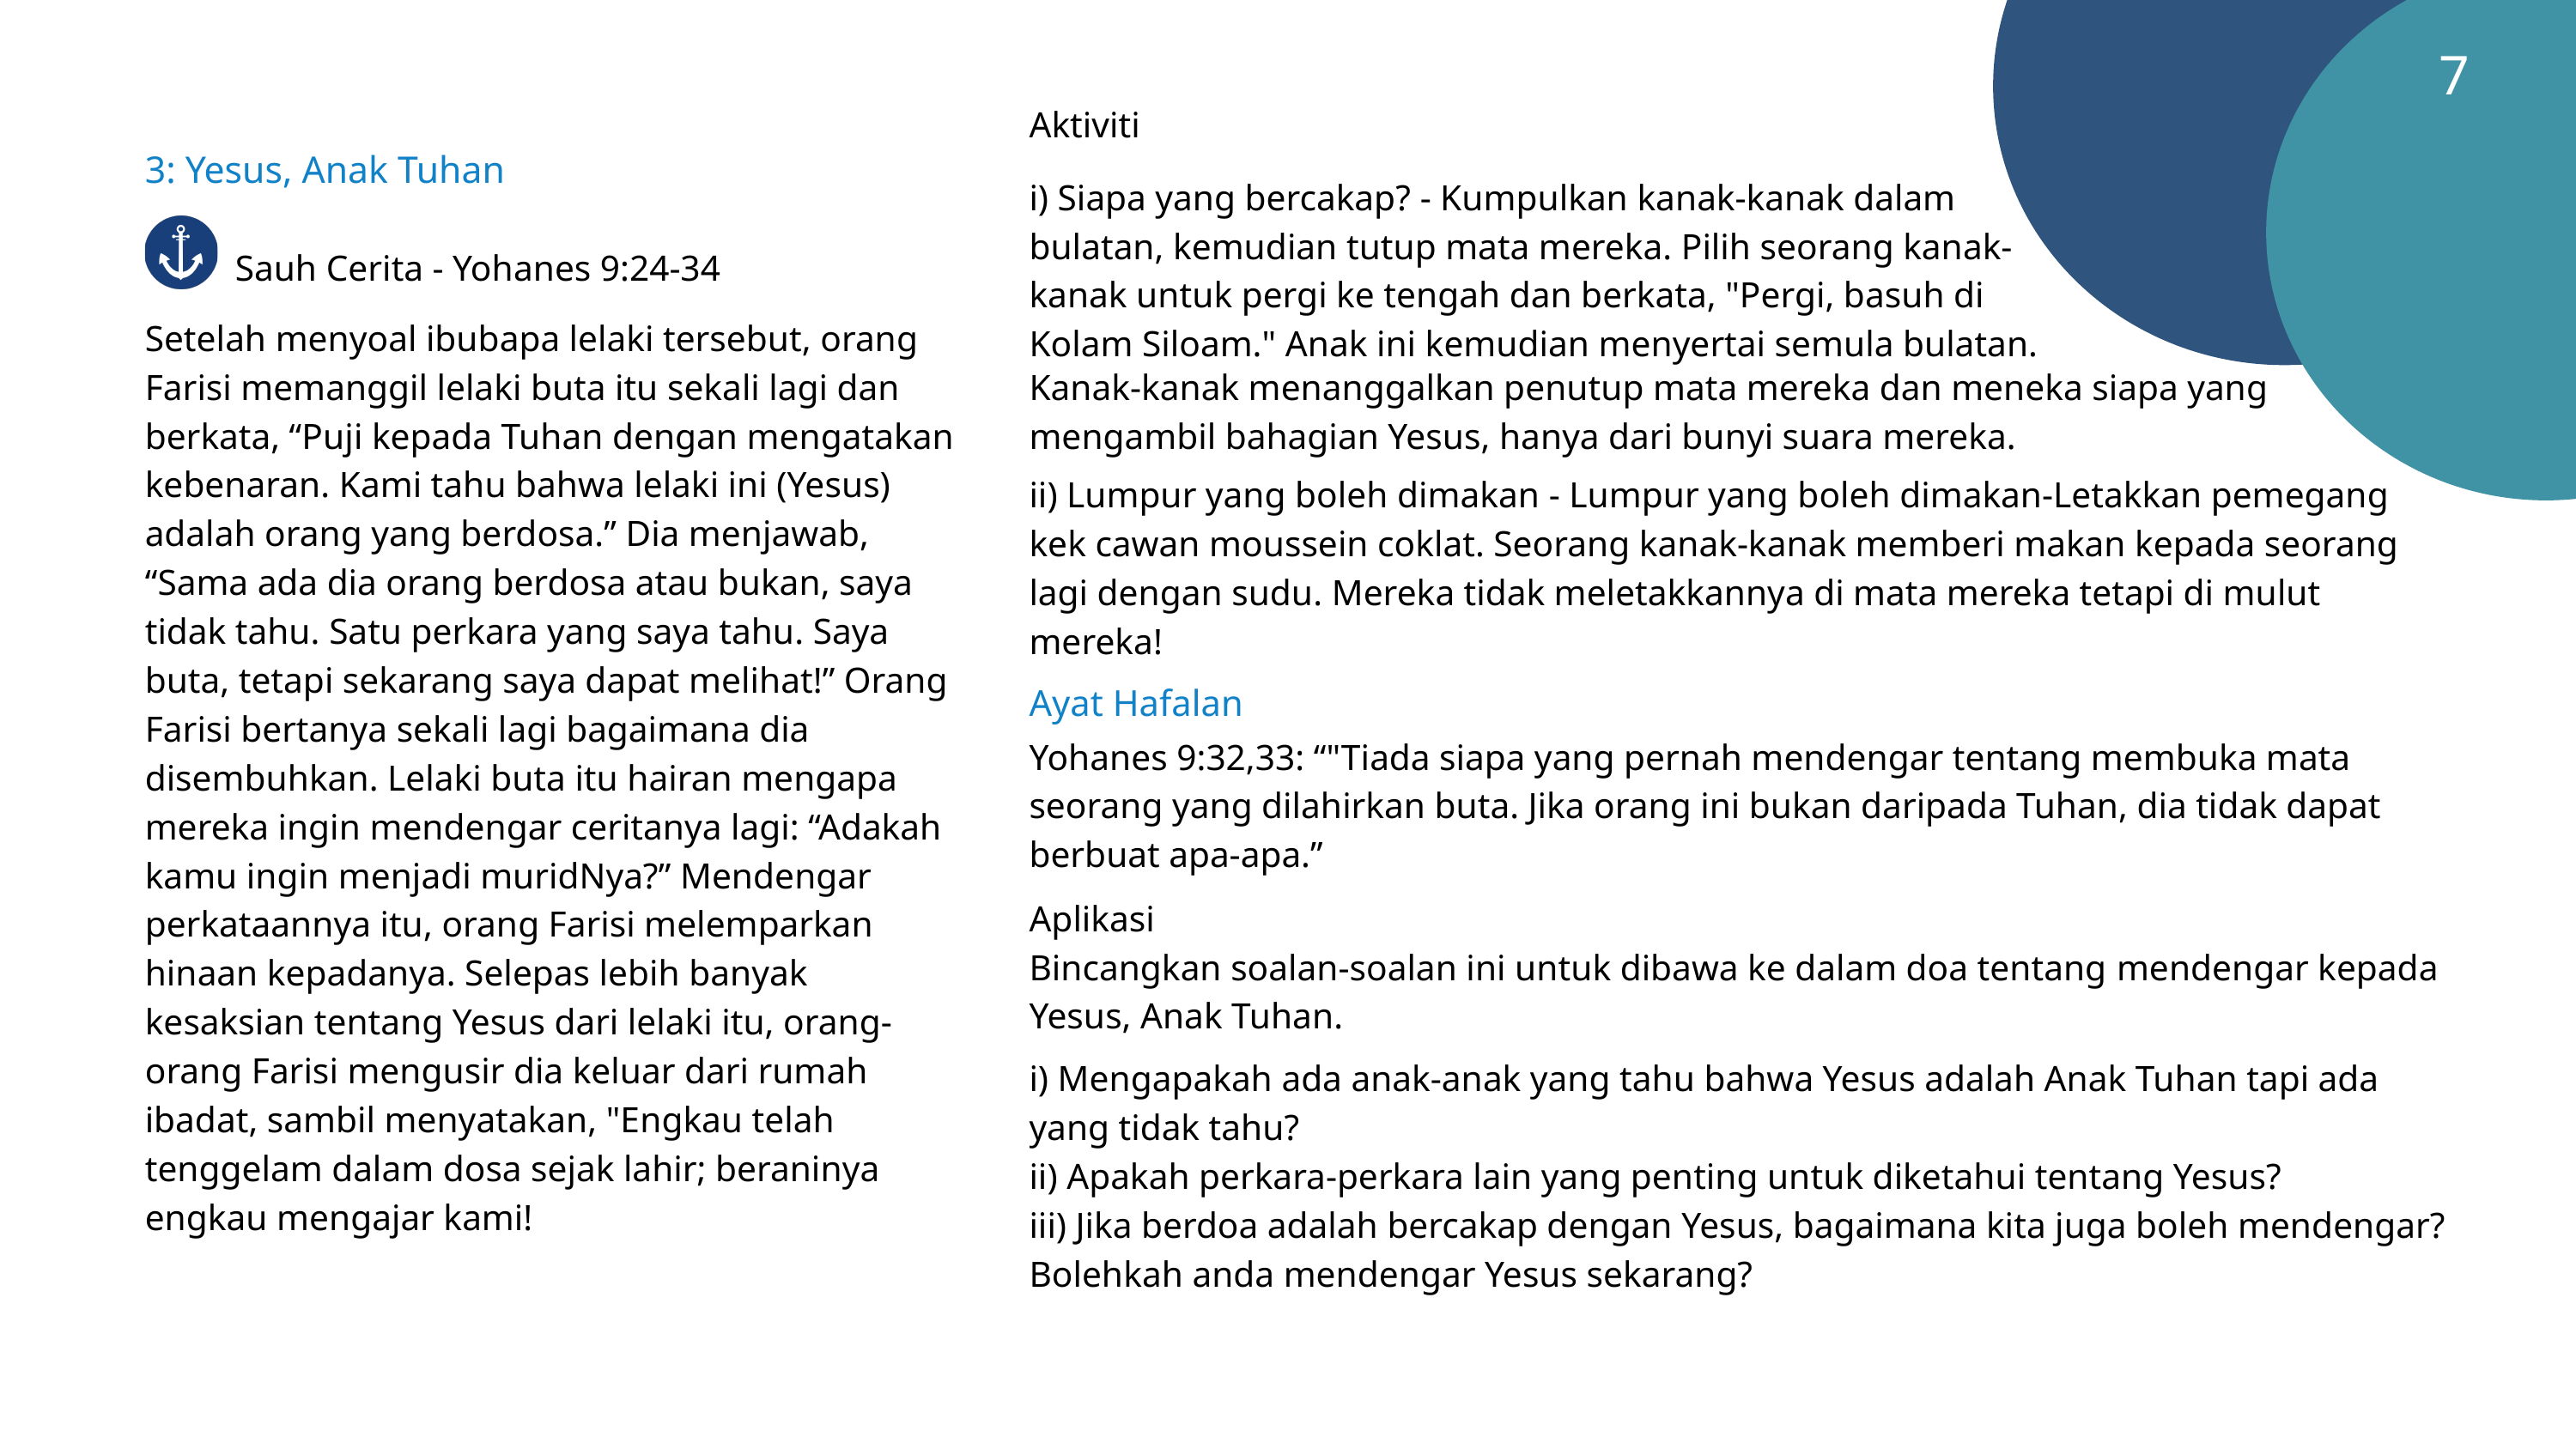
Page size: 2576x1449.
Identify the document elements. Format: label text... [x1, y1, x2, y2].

text_box [144, 215, 218, 289]
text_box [1992, 0, 2261, 366]
text_box Aktiviti i) Siapa yang bercakap? - Kumpulkan kanak-kanak dalam bulatan, kemudian tutup mata mereka. Pilih seorang kanak-kanak untuk pergi ke tengah dan berkata, "Pergi, basuh di Kolam Siloam." Anak ini kemudian menyertai semula bulatan. [1029, 95, 1988, 358]
text_box Ayat Hafalan Yohanes 9:32,33: “"Tiada siapa yang pernah mendengar tentang membuka mata seorang yang dilahirkan buta. Jika orang ini bukan daripada Tuhan, dia tidak dapat berbuat apa-apa.” Aplikasi Bincangkan soalan-soalan ini untuk dibawa ke dalam doa tentang mendengar kepada Yesus, Anak Tuhan. i) Mengapakah ada anak-anak yang tahu bahwa Yesus adalah Anak Tuhan tapi ada yang tidak tahu? ii) Apakah perkara-perkara lain yang penting untuk diketahui tentang Yesus? iii) Jika berdoa adalah bercakap dengan Yesus, bagaimana kita juga boleh mendengar? Bolehkah anda mendengar Yesus sekarang? [1029, 673, 2452, 1343]
text_box ii) Lumpur yang boleh dimakan - Lumpur yang boleh dimakan-Letakkan pemegang kek cawan moussein coklat. Seorang kanak-kanak memberi makan kepada seorang lagi dengan sudu. Mereka tidak meletakkannya di mata mereka tetapi di mulut mereka! [1029, 507, 2432, 809]
text_box Kanak-kanak menanggalkan penutup mata mereka dan meneka siapa yang mengambil bahagian Yesus, hanya dari bunyi suara mereka. [1029, 358, 2305, 554]
text_box 3: Yesus, Anak Tuhan Sauh Cerita - Yohanes 9:24-34 Setelah menyoal ibubapa lelaki tersebut, orang Farisi memanggil lelaki buta itu sekali lagi dan berkata, “Puji kepada Tuhan dengan mengatakan kebenaran. Kami tahu bahwa lelaki ini (Yesus) adalah orang yang berdosa.” Dia menjawab, “Sama ada dia orang berdosa atau bukan, saya tidak tahu. Satu perkara yang saya tahu. Saya buta, tetapi sekarang saya dapat melihat!” Orang Farisi bertanya sekali lagi bagaimana dia disembuhkan. Lelaki buta itu hairan mengapa mereka ingin mendengar ceritanya lagi: “Adakah kamu ingin menjadi muridNya?” Mendengar perkataannya itu, orang Farisi melemparkan hinaan kepadanya. Selepas lebih banyak kesaksian tentang Yesus dari lelaki itu, orang-orang Farisi mengusir dia keluar dari rumah ibadat, sambil menyatakan, "Engkau telah tenggelam dalam dosa sejak lahir; beraninya engkau mengajar kami! [144, 139, 963, 1335]
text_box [2265, 0, 2576, 501]
